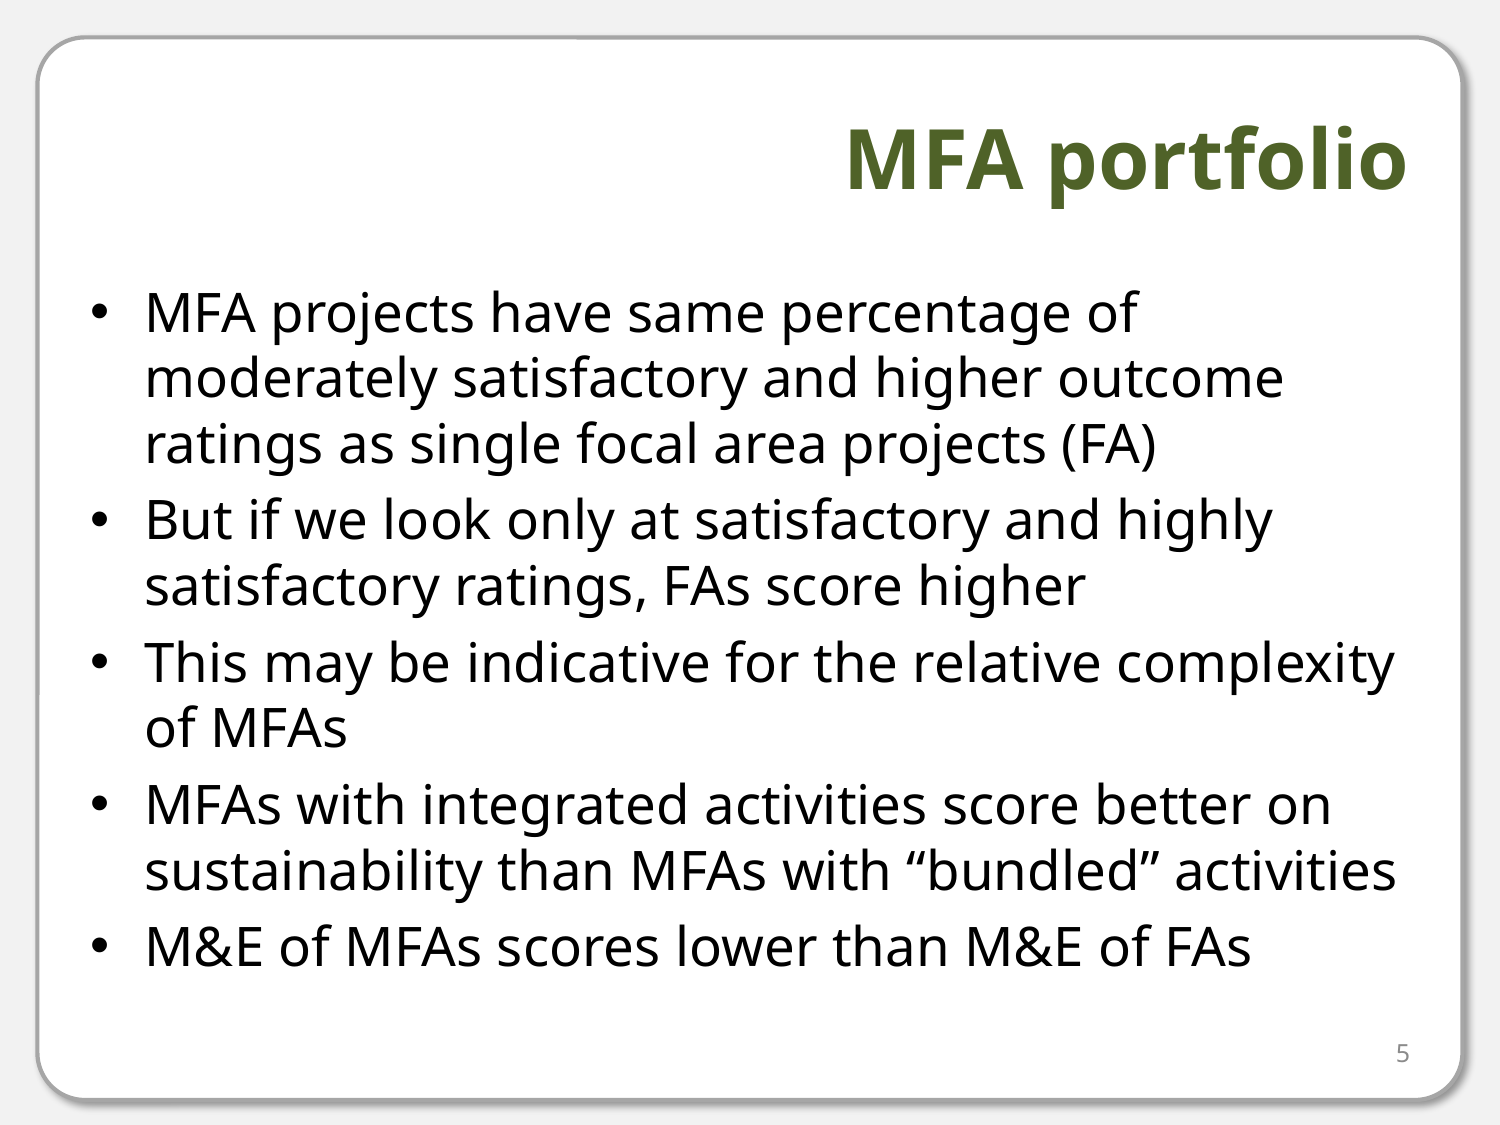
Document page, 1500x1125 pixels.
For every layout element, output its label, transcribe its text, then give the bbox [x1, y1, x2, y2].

title MFA portfolio [75, 62, 1425, 250]
list MFA projects have same percentage of moderately satisfactory and higher outcome ratings as single focal area projects (FA) But if we look only at satisfactory and highly satisfactory ratings, FAs score higher This may be indicative for the relative complexity of MFAs MFAs with integrated activities score better on sustainability than MFAs with “bundled” activities M&E of MFAs scores lower than M&E of FAs [75, 270, 1425, 1013]
slide_number 5 [1074, 1025, 1425, 1085]
